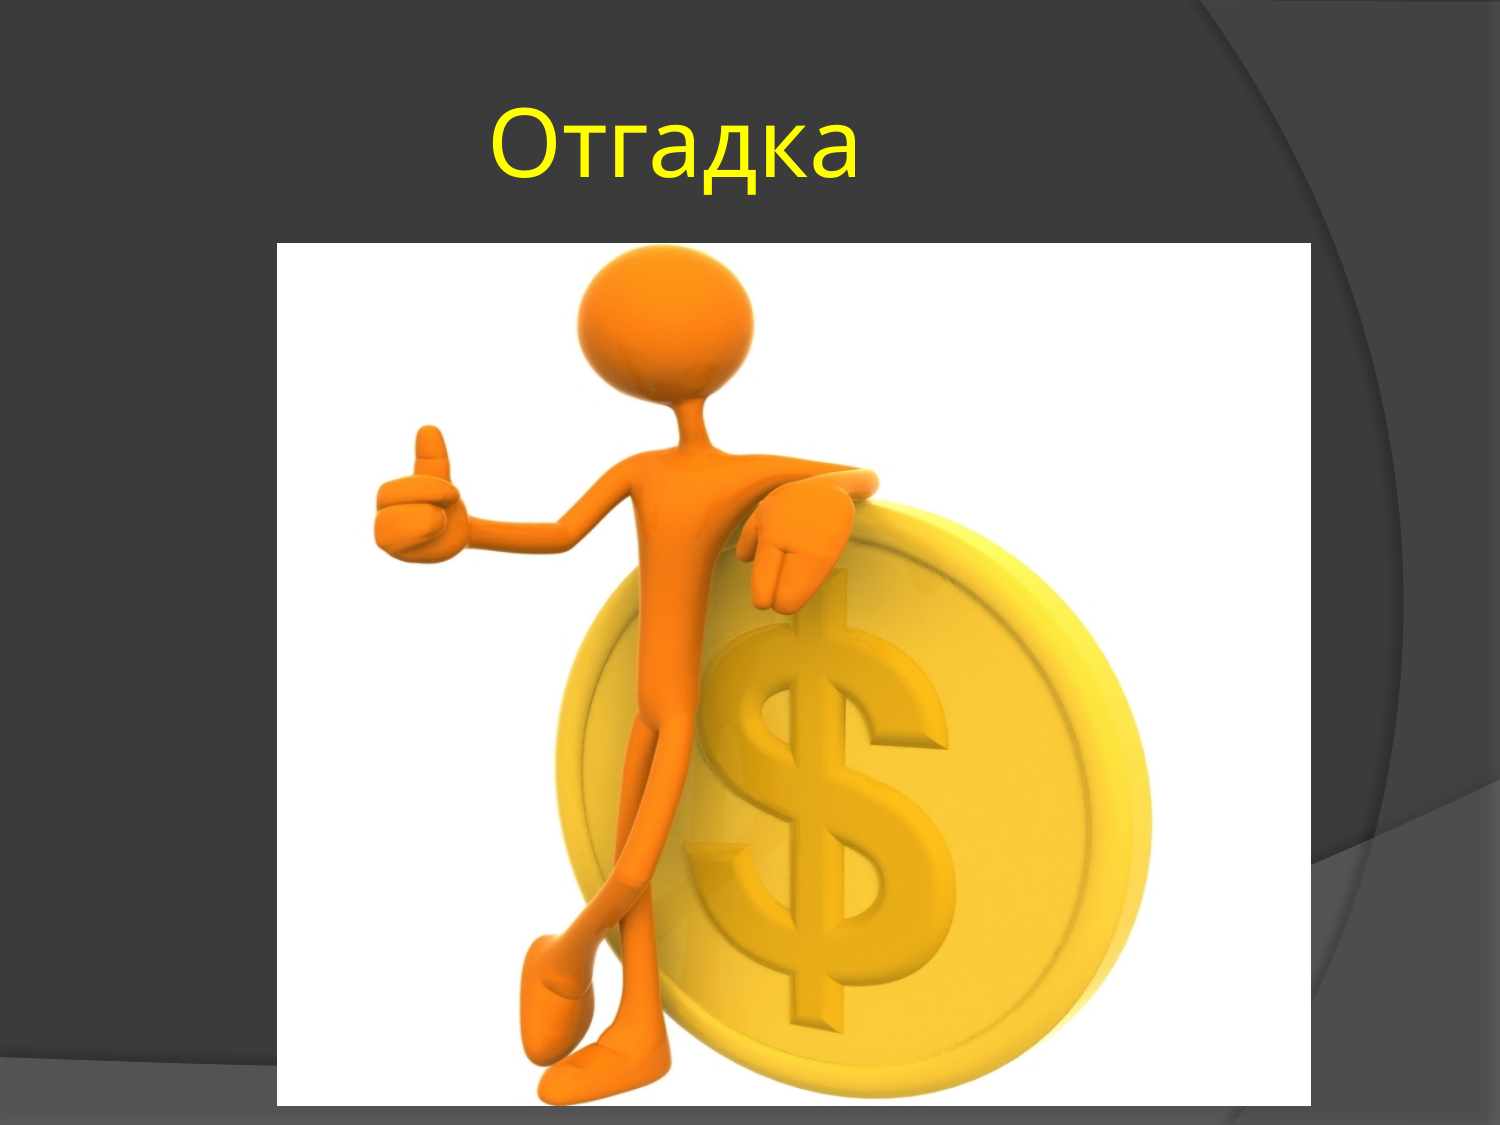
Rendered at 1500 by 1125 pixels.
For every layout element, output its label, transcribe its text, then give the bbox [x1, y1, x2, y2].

title Отгадка [75, 45, 1301, 233]
picture [277, 243, 1312, 1107]
